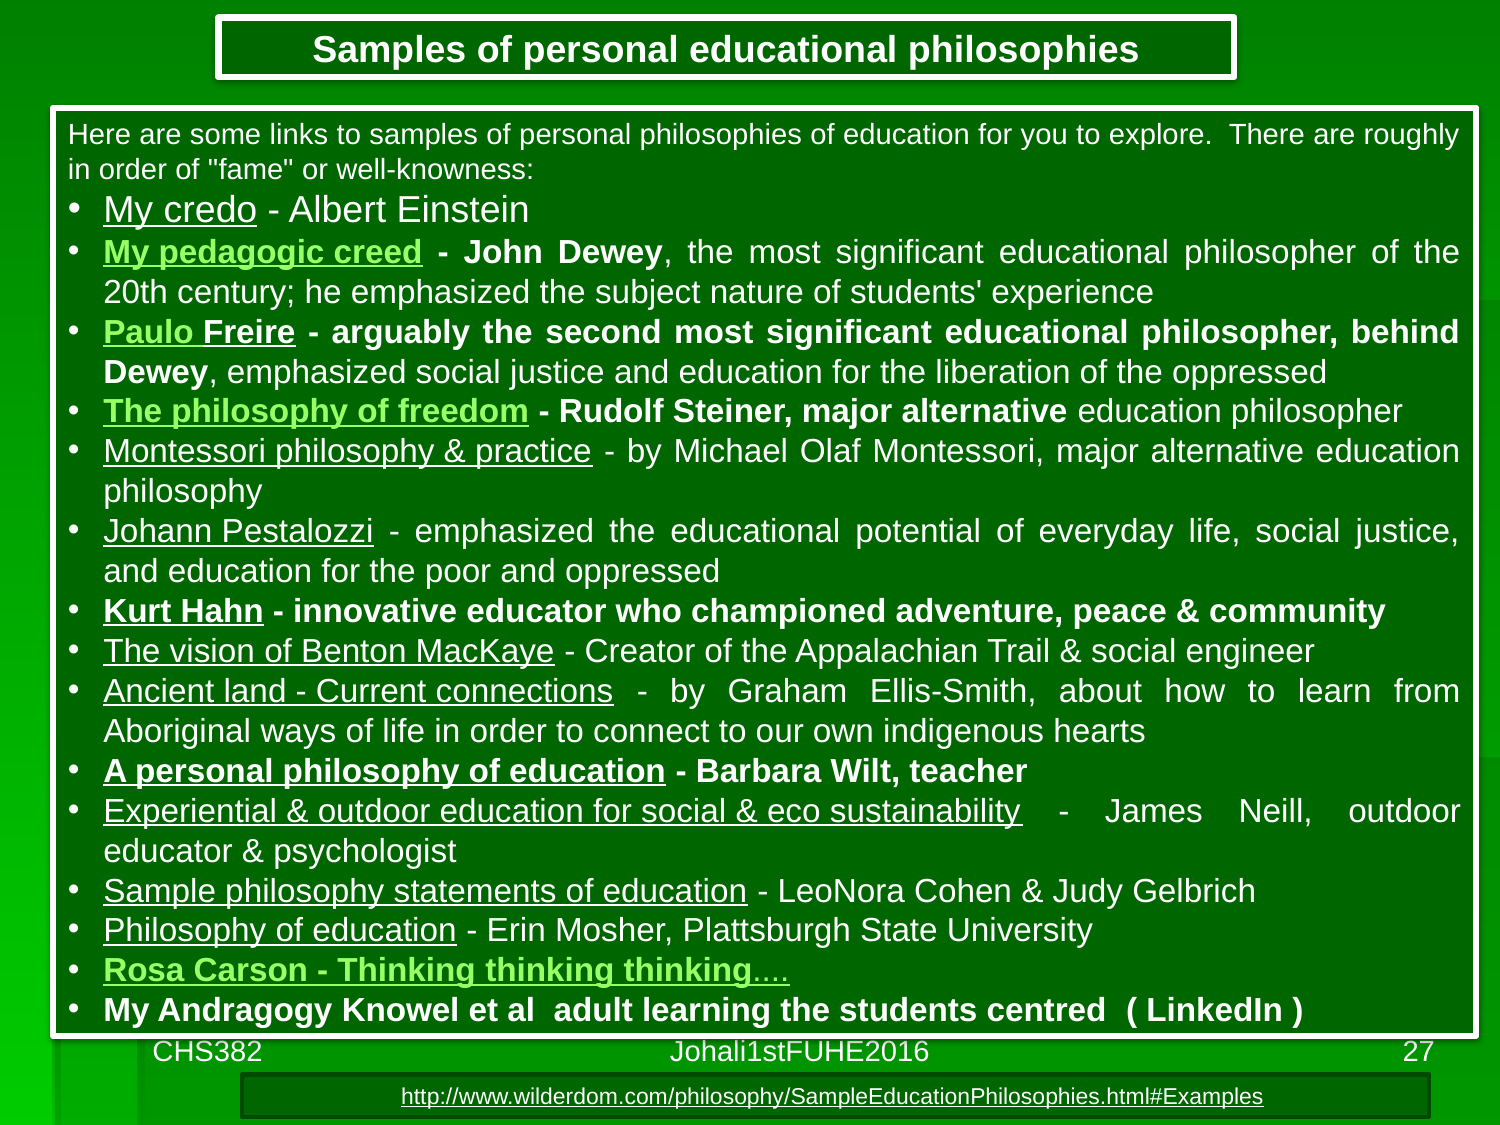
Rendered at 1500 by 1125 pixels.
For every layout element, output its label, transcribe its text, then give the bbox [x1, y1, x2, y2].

text_box http://www.wilderdom.com/philosophy/SampleEducationPhilosophies.html#Examples [240, 1072, 1431, 1119]
slide_number CHS382 [137, 1046, 450, 1103]
footer Johali1stFUHE2016 [562, 1046, 1038, 1072]
text_box Here are some links to samples of personal philosophies of education for you to explore. There are roughly in order of "fame" or well-knowness: My credo - Albert Einstein My pedagogic creed - John Dewey, the most significant educational philosopher of the 20th century; he emphasized the subject nature of students' experience Paulo Freire - arguably the second most significant educational philosopher, behind Dewey, emphasized social justice and education for the liberation of the oppressed The philosophy of freedom - Rudolf Steiner, major alternative education philosopher Montessori philosophy & practice - by Michael Olaf Montessori, major alternative education philosophy Johann Pestalozzi - emphasized the educational potential of everyday life, social justice, and education for the poor and oppressed Kurt Hahn - innovative educator who championed adventure, peace & community The vision of Benton MacKaye - Creator of the Appalachian Trail & social engineer Ancient land - Current connections - by Graham Ellis-Smith, about how to learn from Aboriginal ways of life in order to connect to our own indigenous hearts A personal philosophy of education - Barbara Wilt, teacher Experiential & outdoor education for social & eco sustainability - James Neill, outdoor educator & psychologist Sample philosophy statements of education - LeoNora Cohen & Judy Gelbrich Philosophy of education - Erin Mosher, Plattsburgh State University Rosa Carson - Thinking thinking thinking.... My Andragogy Knowel et al adult learning the students centred ( LinkedIn ) [50, 105, 1479, 1039]
slide_number 27 [1137, 1046, 1451, 1103]
text_box Samples of personal educational philosophies [215, 14, 1237, 80]
